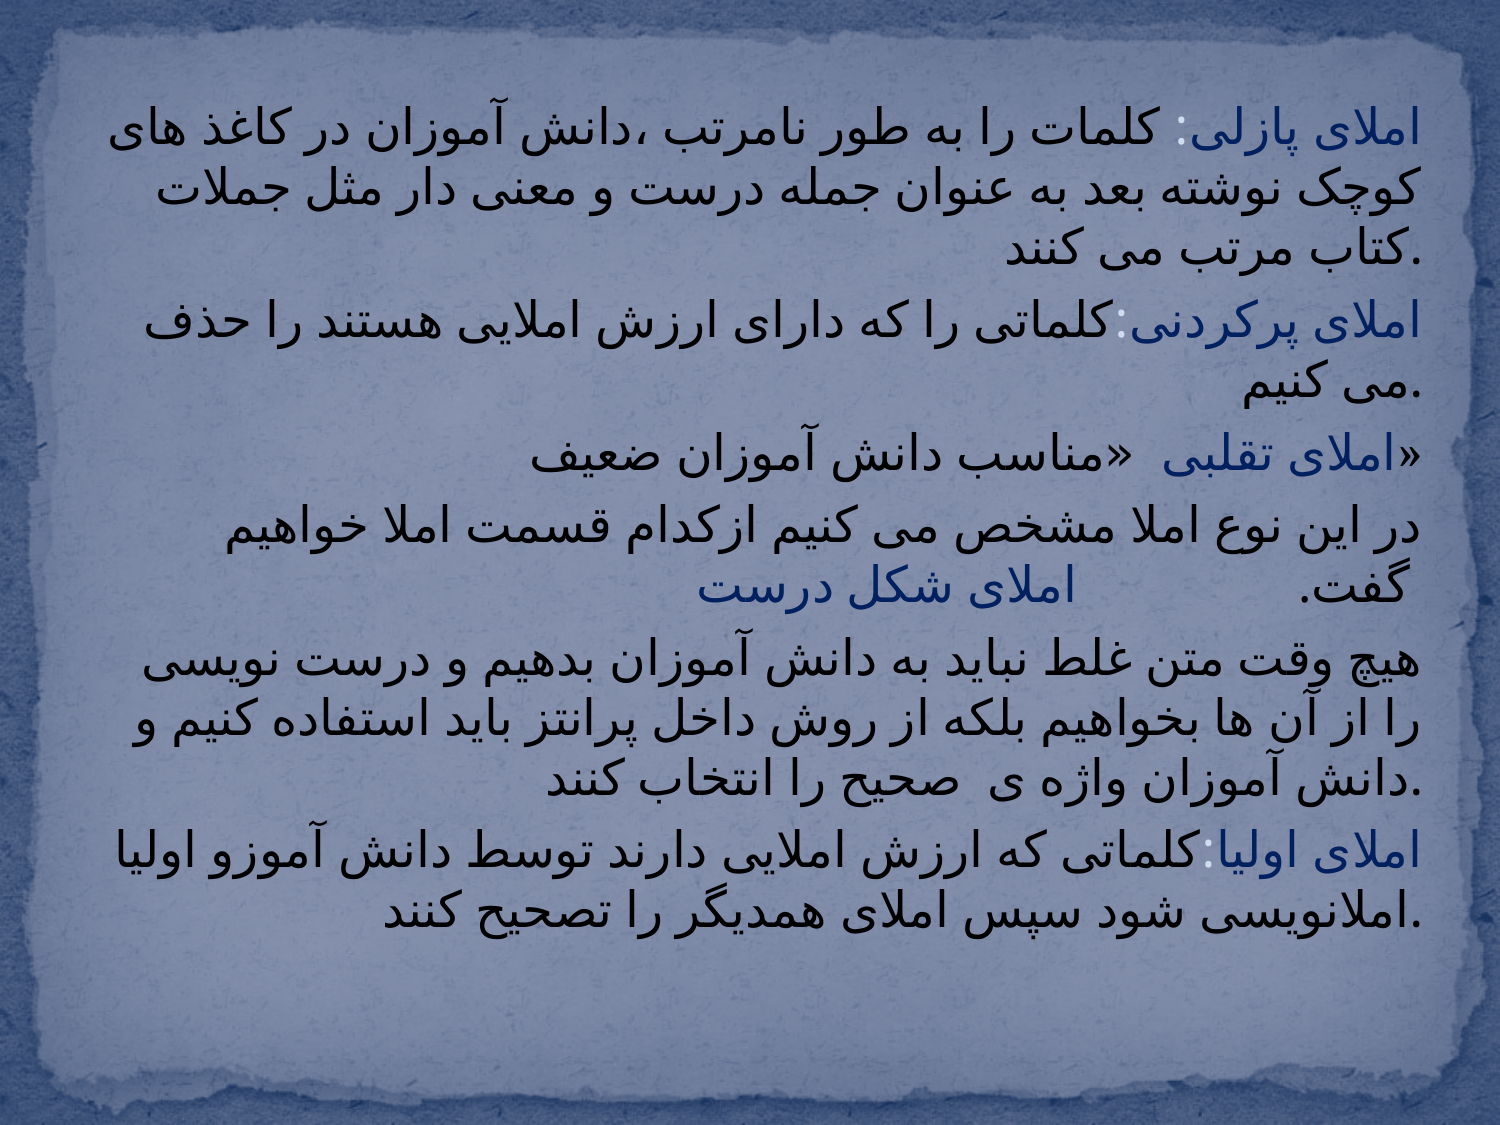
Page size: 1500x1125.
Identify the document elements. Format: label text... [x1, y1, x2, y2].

list املای پازلی: کلمات را به طور نامرتب ،دانش آموزان در کاغذ های کوچک نوشته بعد به عنوان جمله درست و معنی دار مثل جملات کتاب مرتب می کنند. املای پرکردنی:کلماتی را که دارای ارزش املایی هستند را حذف می کنیم. املای تقلبی «مناسب دانش آموزان ضعیف» در این نوع املا مشخص می کنیم ازکدام قسمت املا خواهیم گفت. املای شکل درست هیچ وقت متن غلط نباید به دانش آموزان بدهیم و درست نویسی را از آن ها بخواهیم بلکه از روش داخل پرانتز باید استفاده کنیم و دانش آموزان واژه ی صحیح را انتخاب کنند. املای اولیا:کلماتی که ارزش املایی دارند توسط دانش آموزو اولیا املانویسی شود سپس املای همدیگر را تصحیح کنند. [87, 87, 1438, 975]
